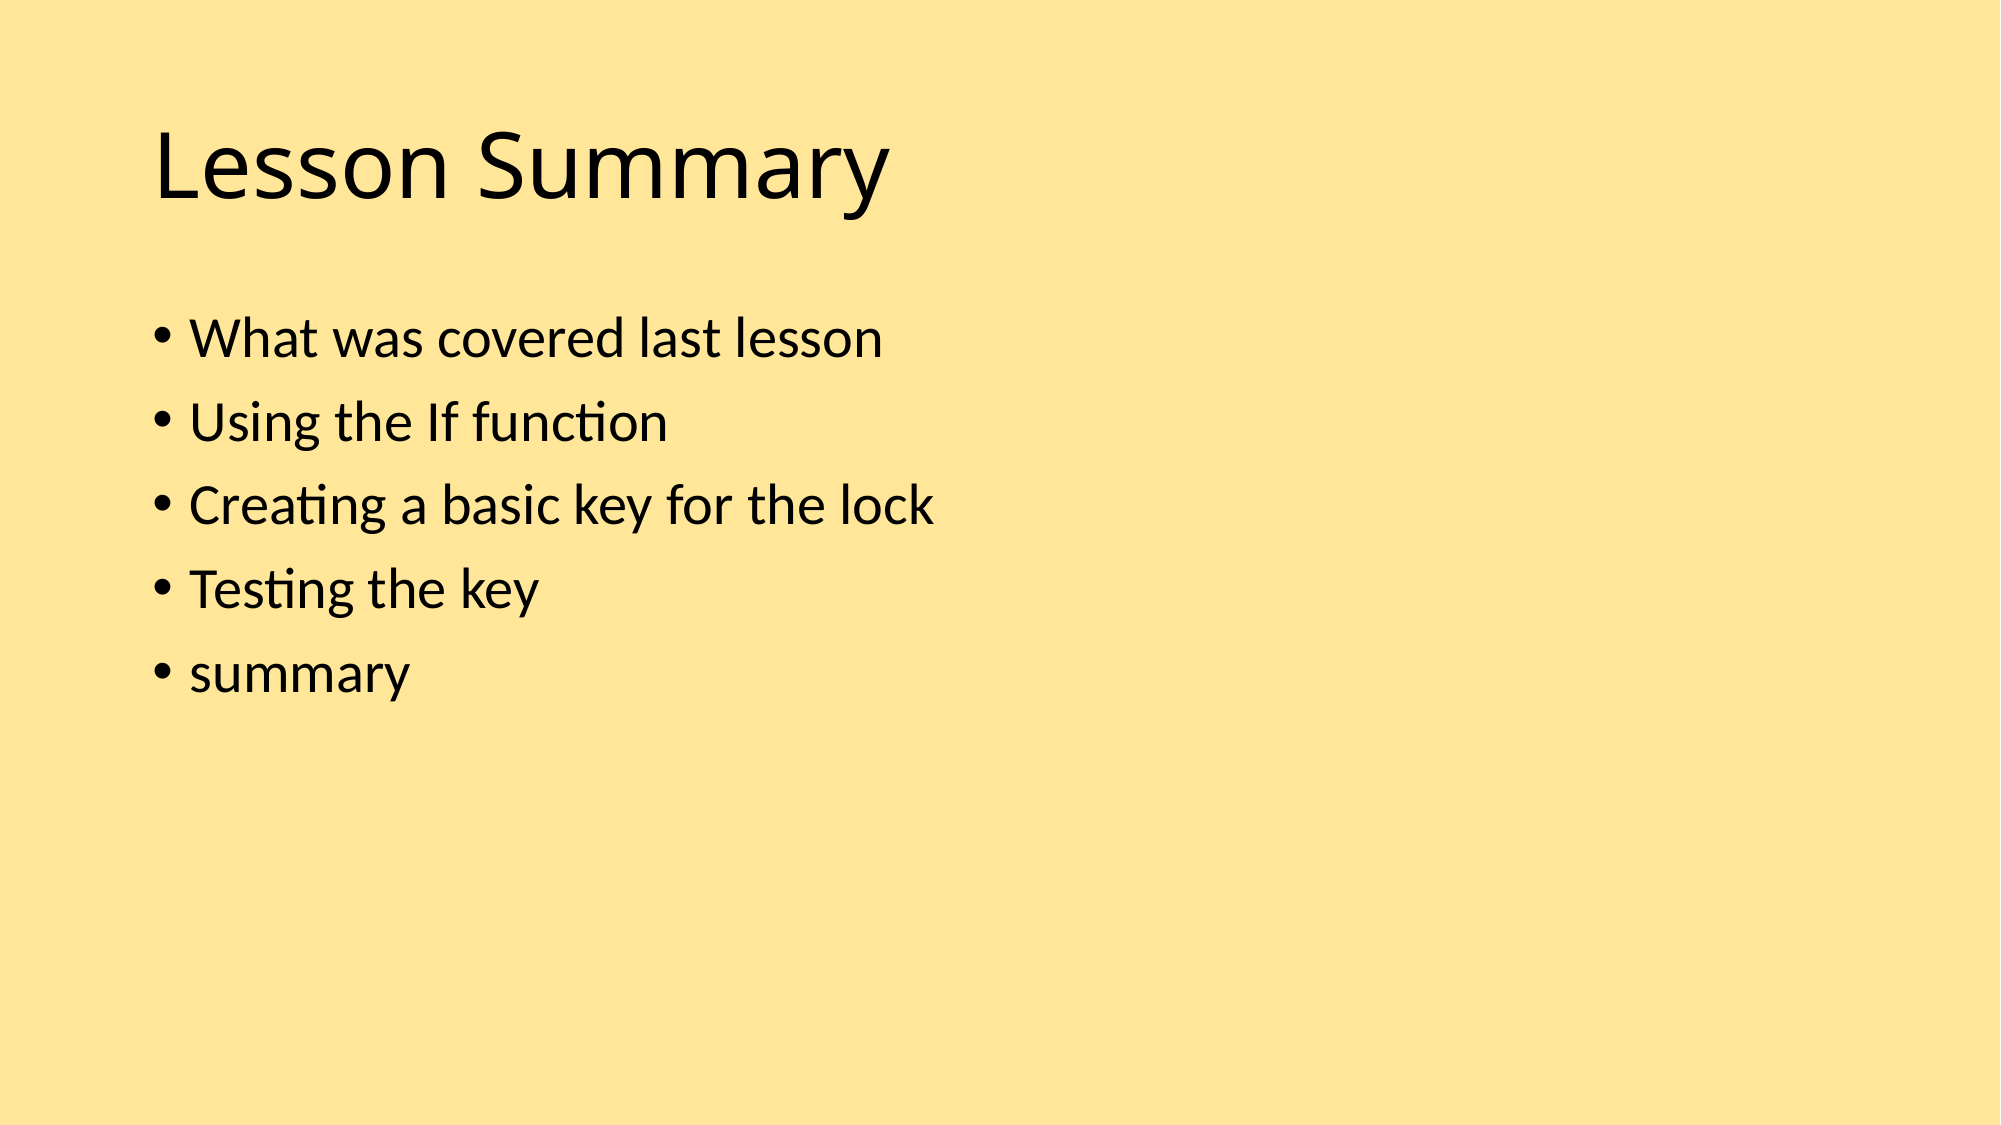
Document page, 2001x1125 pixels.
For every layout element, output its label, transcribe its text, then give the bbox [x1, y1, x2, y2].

title Lesson Summary [137, 59, 1863, 278]
list What was covered last lesson Using the If function Creating a basic key for the lock Testing the key summary [137, 299, 1863, 1014]
